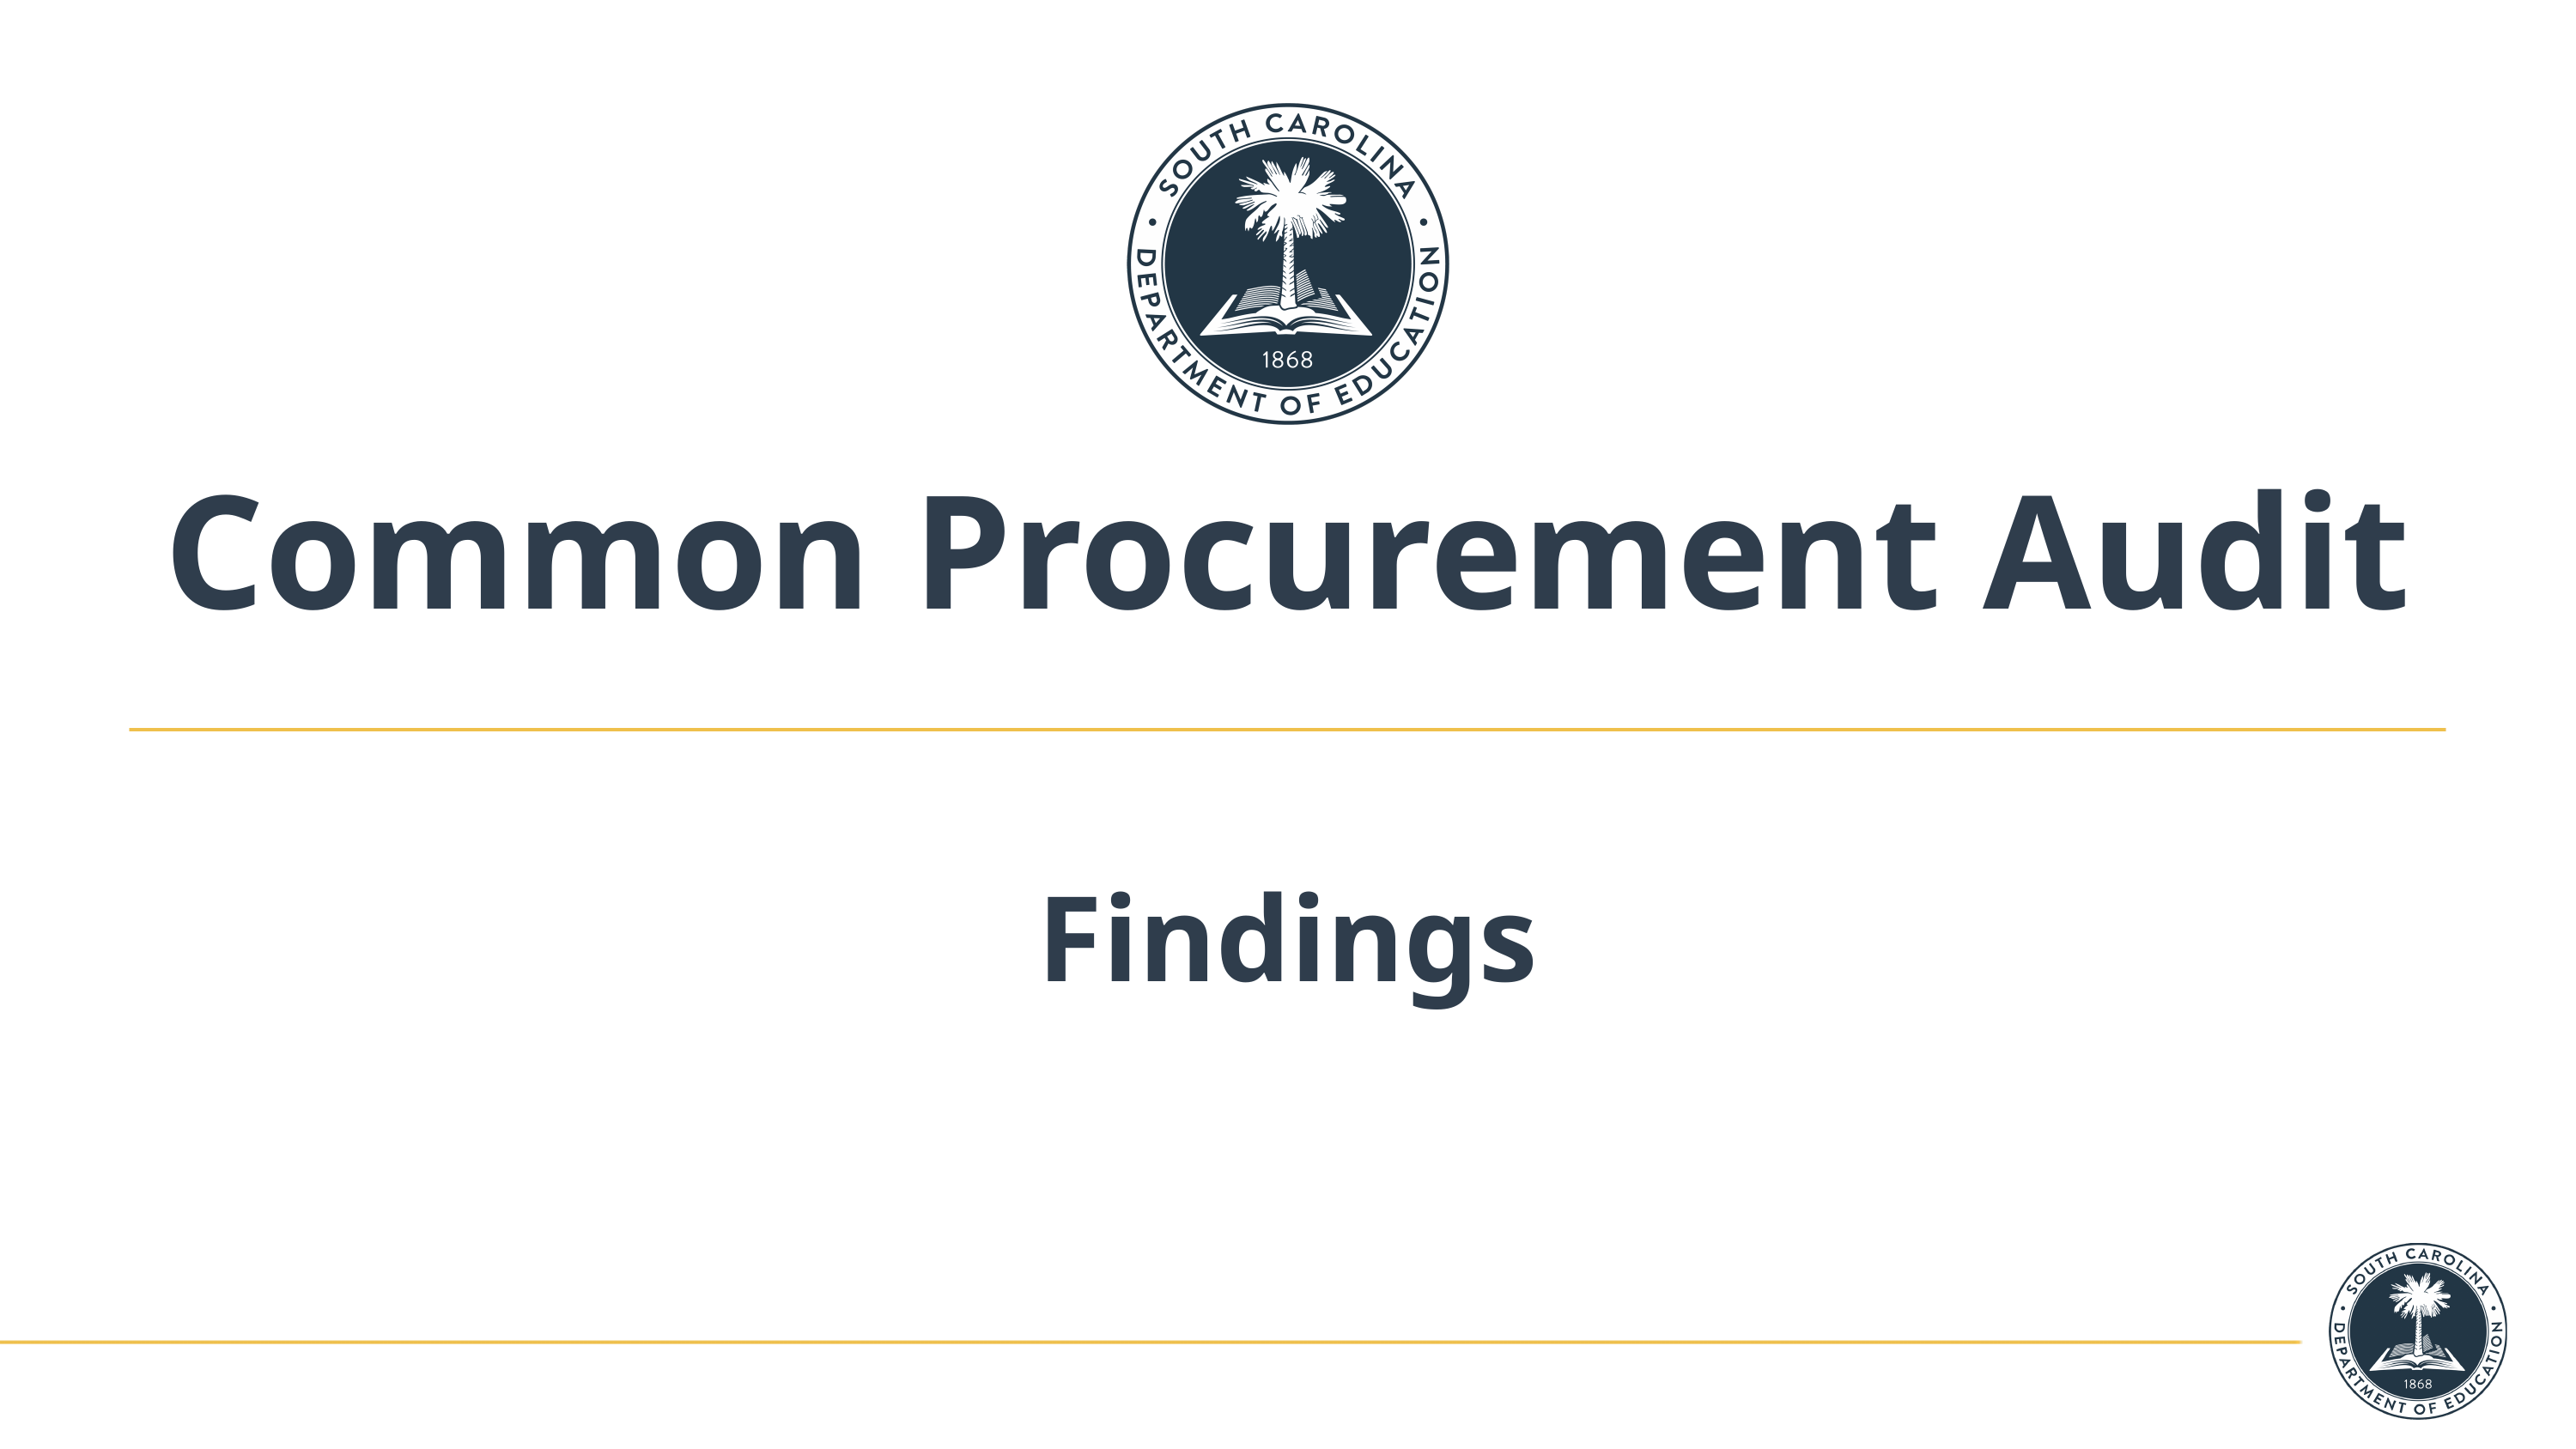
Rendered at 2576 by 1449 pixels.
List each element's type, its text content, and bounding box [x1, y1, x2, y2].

picture [2329, 1243, 2507, 1420]
picture [129, 728, 2447, 731]
title Common Procurement Audit [129, 449, 2447, 643]
picture [1127, 103, 1449, 425]
list Findings [386, 799, 2190, 1087]
